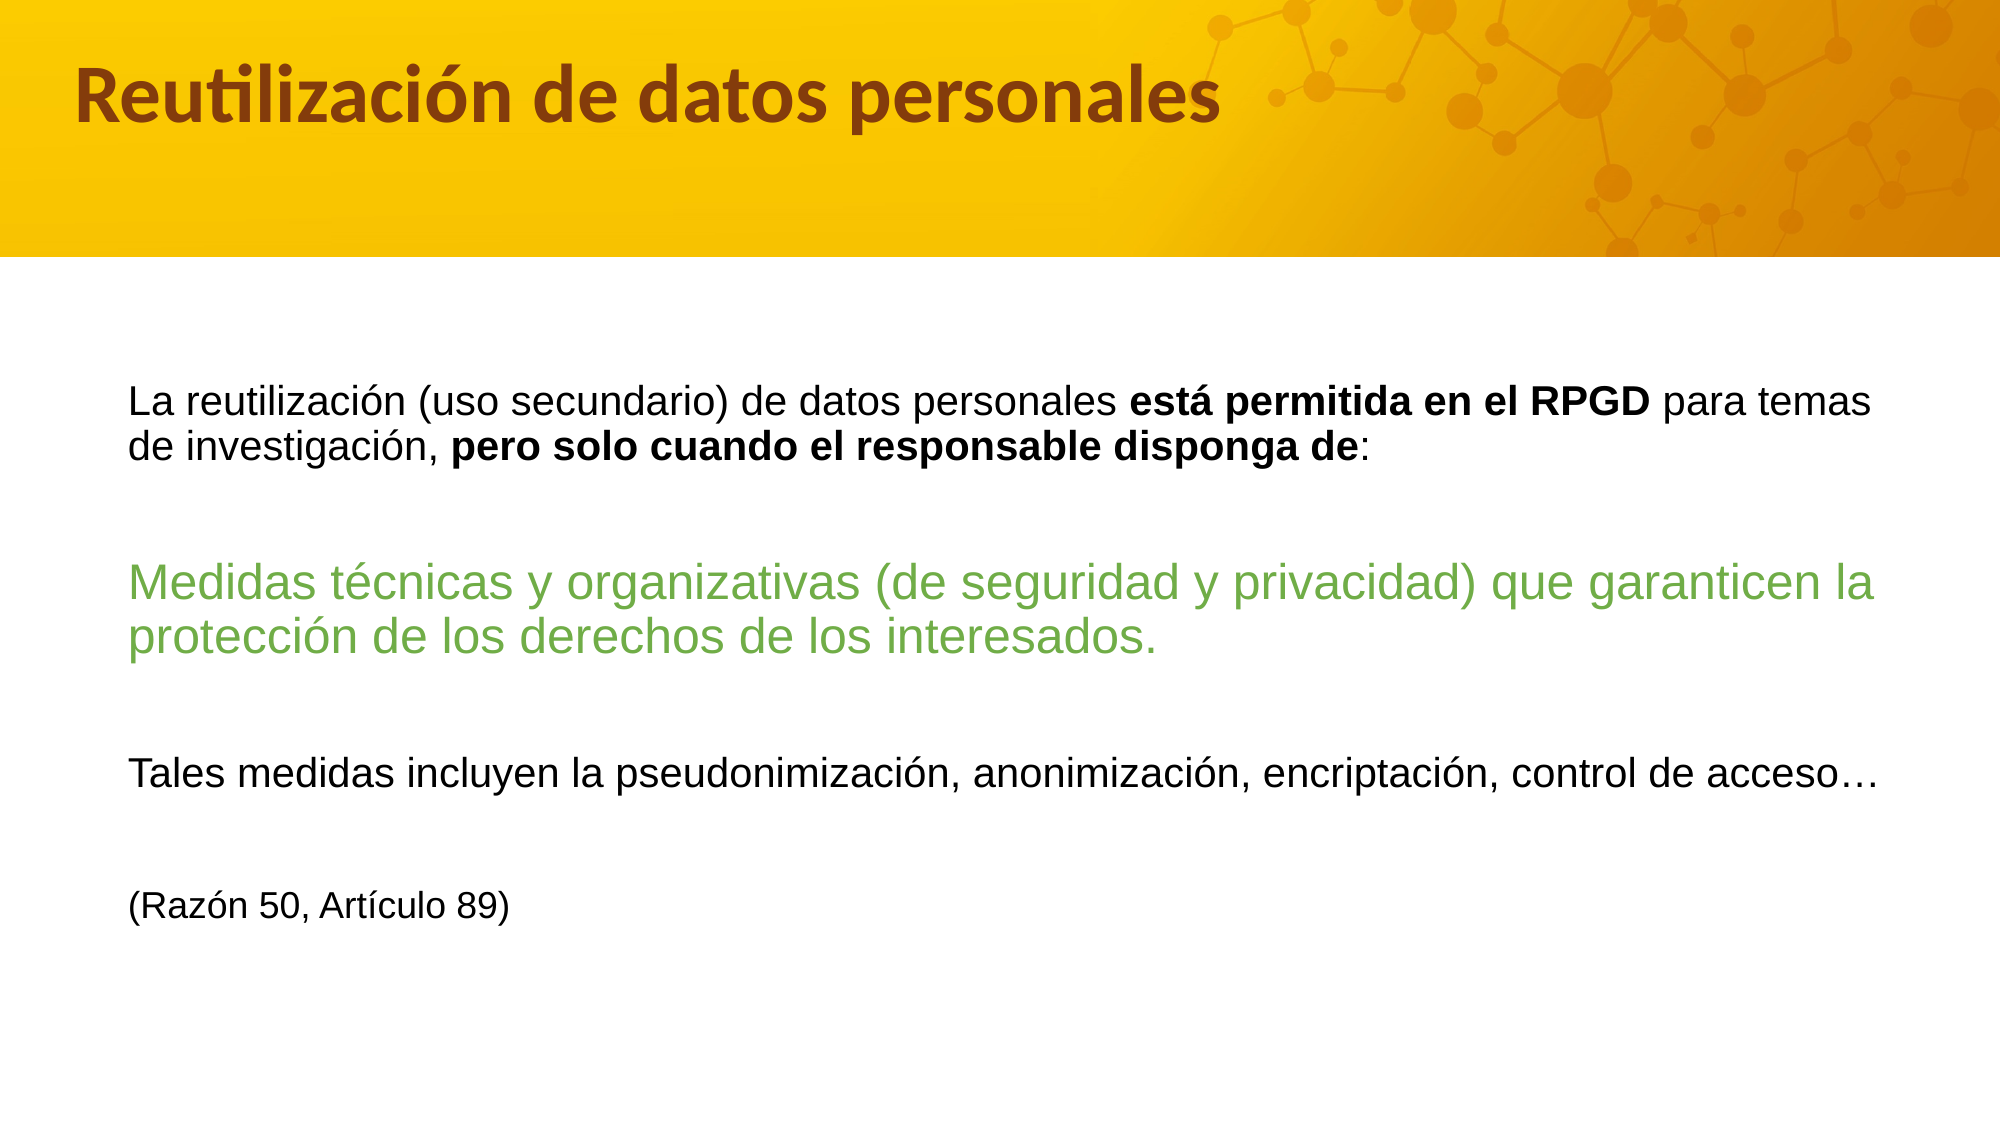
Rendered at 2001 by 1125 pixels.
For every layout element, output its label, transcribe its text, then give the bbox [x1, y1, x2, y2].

text_box La reutilización (uso secundario) de datos personales está permitida en el RPGD para temas de investigación, pero solo cuando el responsable disponga de: Medidas técnicas y organizativas (de seguridad y privacidad) que garanticen la protección de los derechos de los interesados. Tales medidas incluyen la pseudonimización, anonimización, encriptación, control de acceso… (Razón 50, Artículo 89) [112, 327, 1922, 1063]
title Reutilización de datos personales [59, 0, 1785, 204]
picture [0, 0, 2000, 257]
